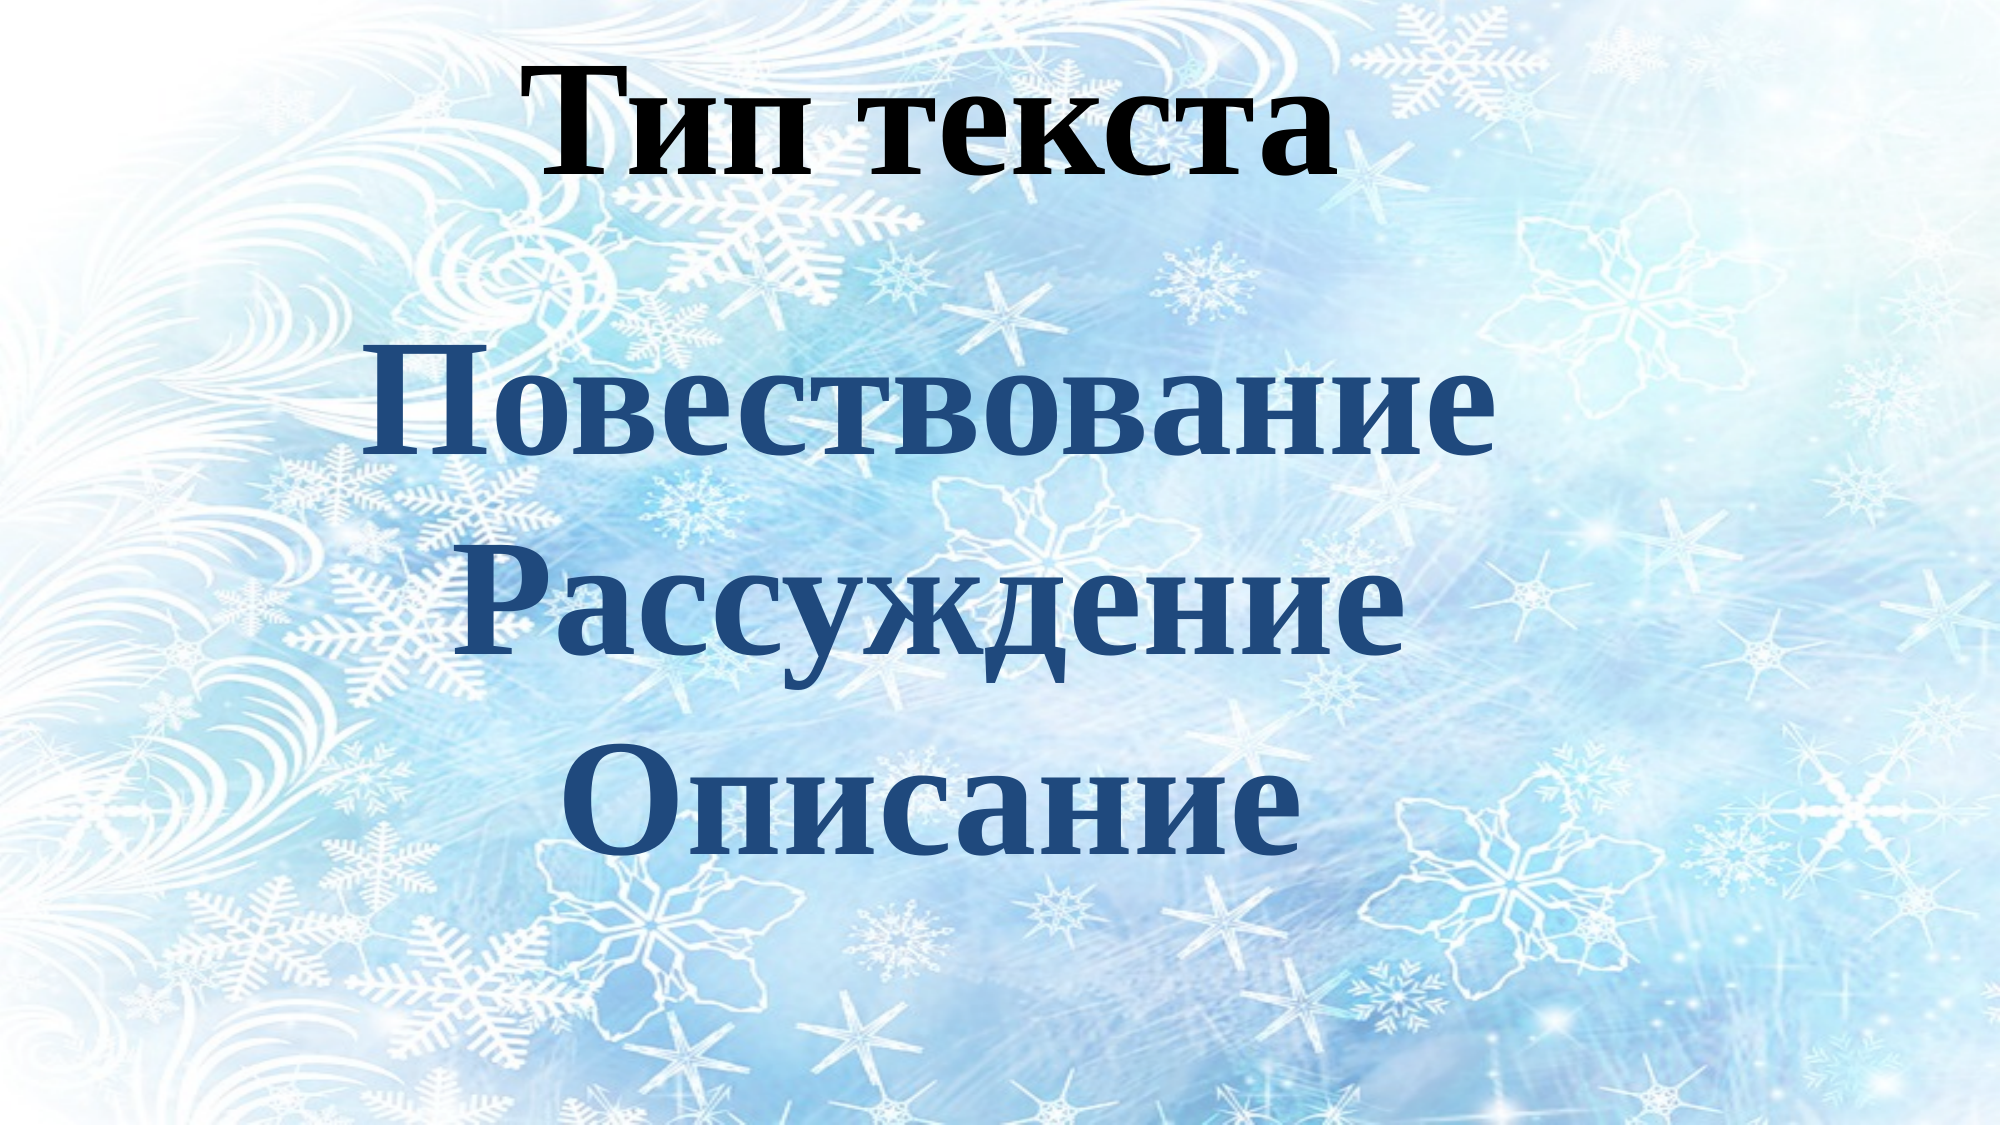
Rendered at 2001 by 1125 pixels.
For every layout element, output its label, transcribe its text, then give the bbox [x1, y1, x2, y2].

text_box Повествование Рассуждение Описание [255, 567, 1606, 1125]
text_box Тип текста [255, 0, 1606, 567]
